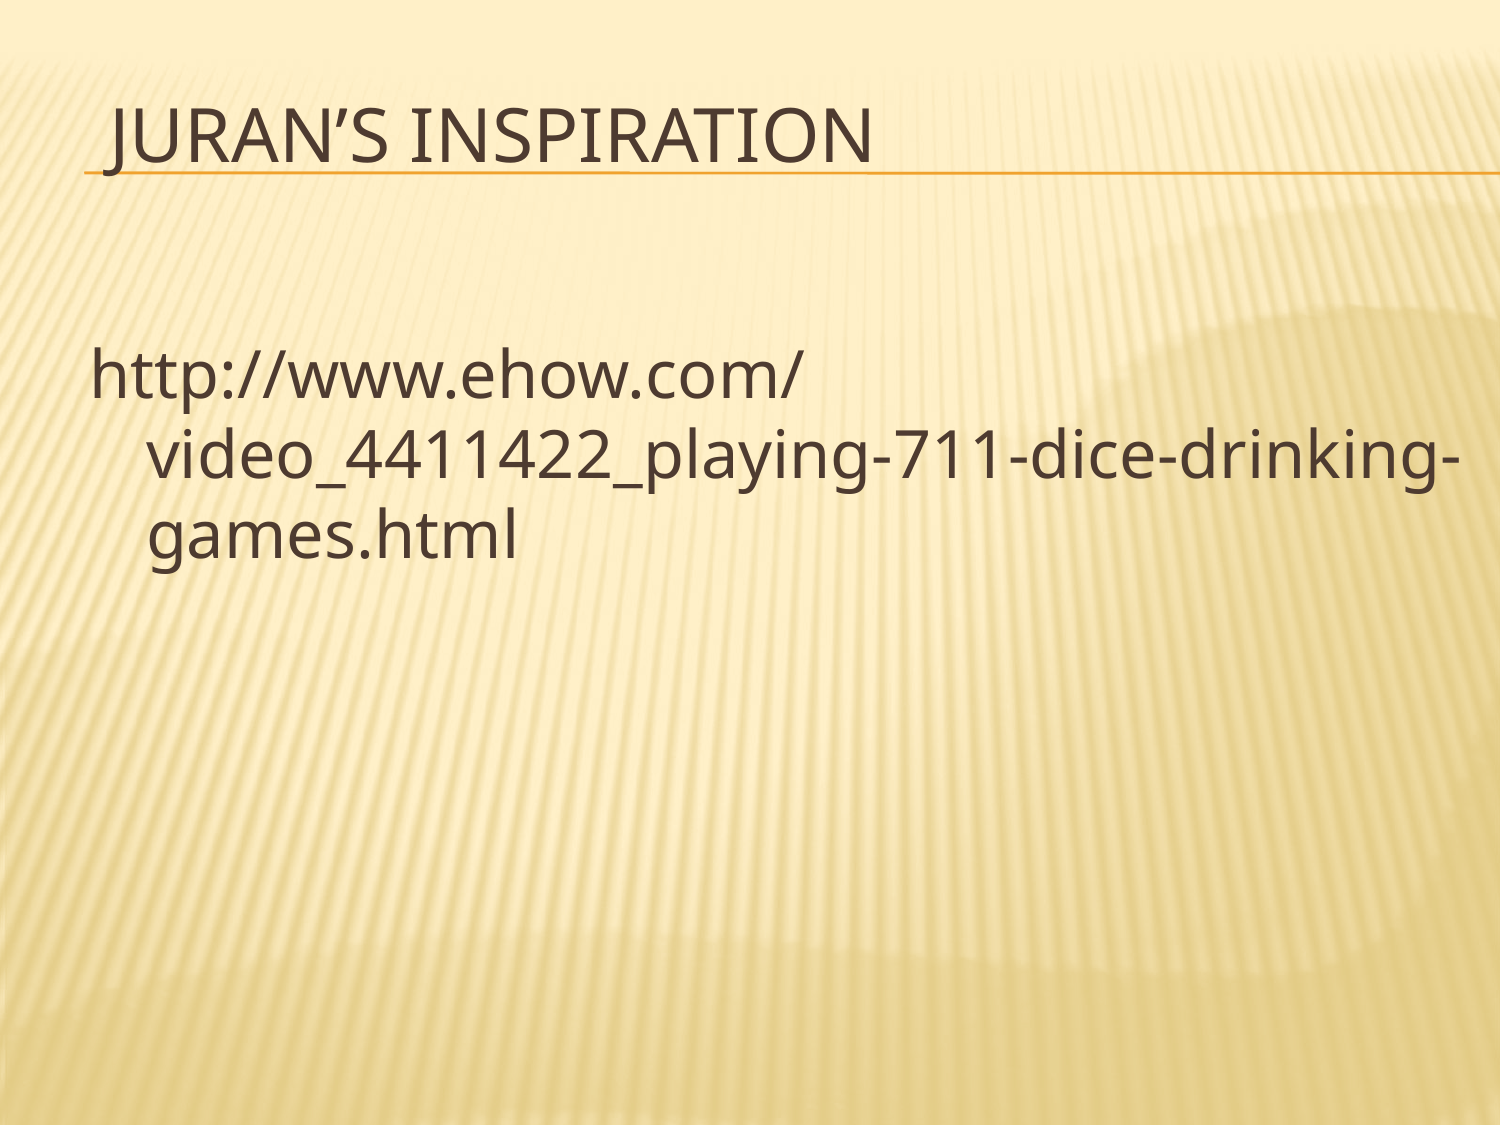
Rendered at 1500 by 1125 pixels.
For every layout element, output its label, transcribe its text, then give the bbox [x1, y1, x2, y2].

title Juran’s Inspiration [94, 64, 1500, 201]
list http://www.ehow.com/video_4411422_playing-711-dice-drinking-games.html [75, 324, 1500, 614]
